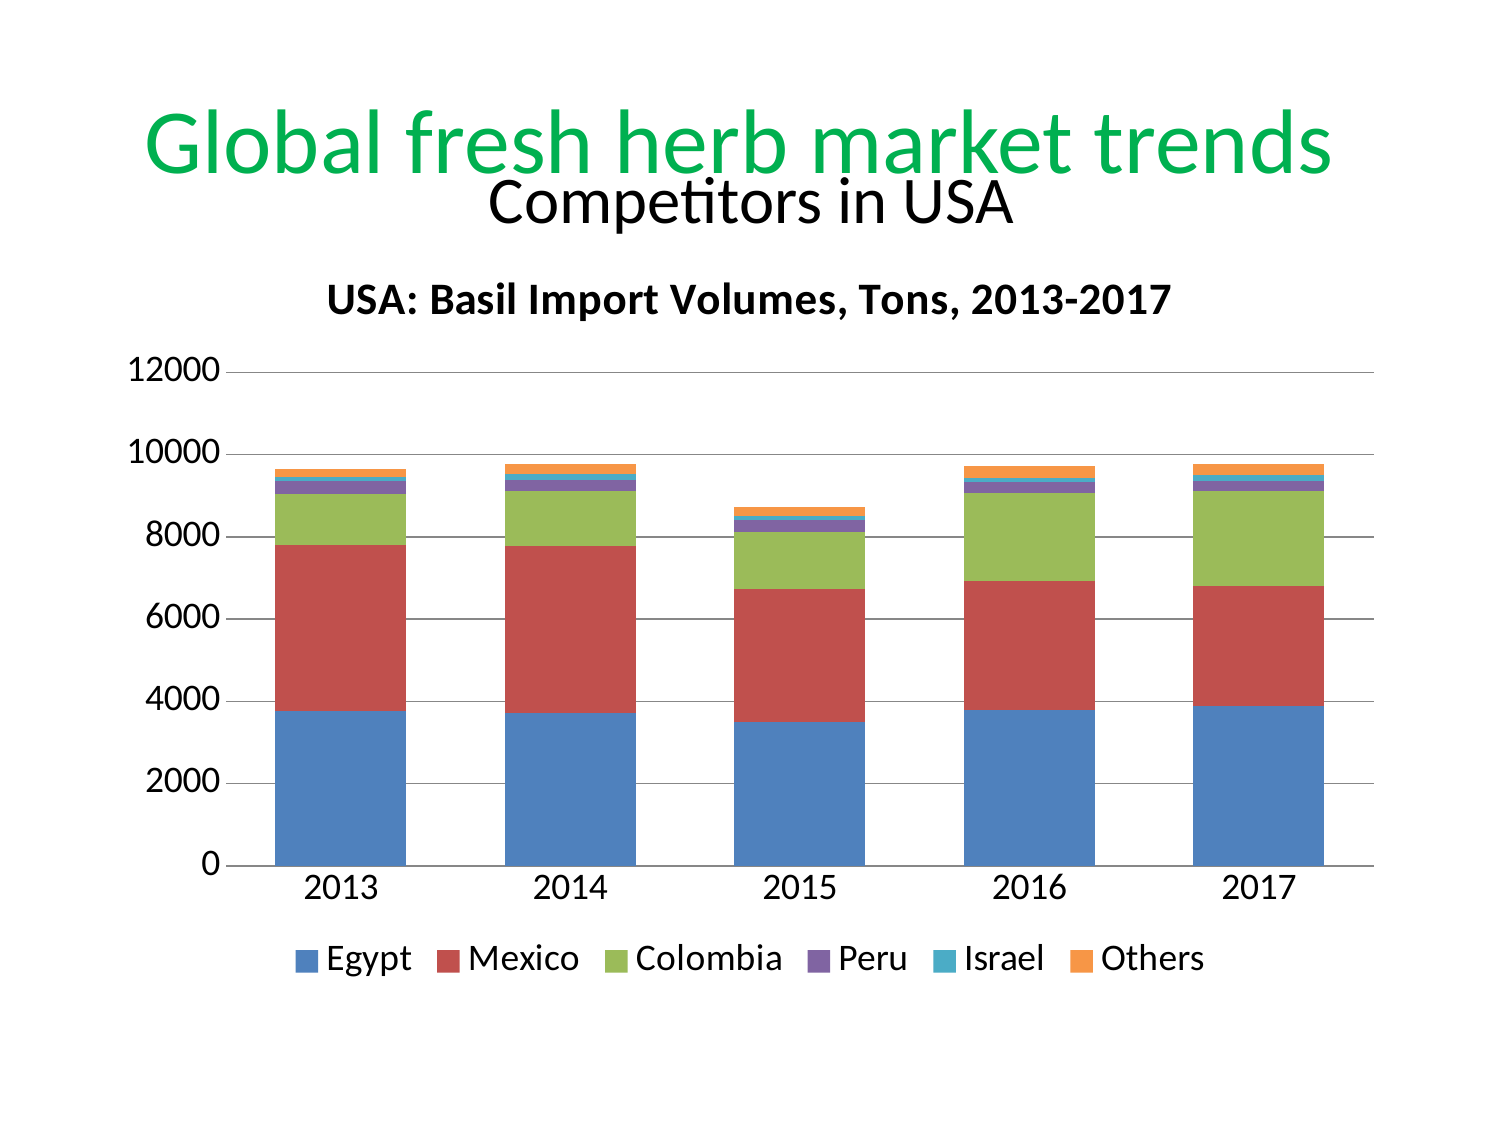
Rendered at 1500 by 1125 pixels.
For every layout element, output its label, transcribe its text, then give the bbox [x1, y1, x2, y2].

list Competitors in USA [76, 149, 1427, 256]
title Global fresh herb market trends [64, 42, 1415, 231]
chart [100, 243, 1400, 988]
